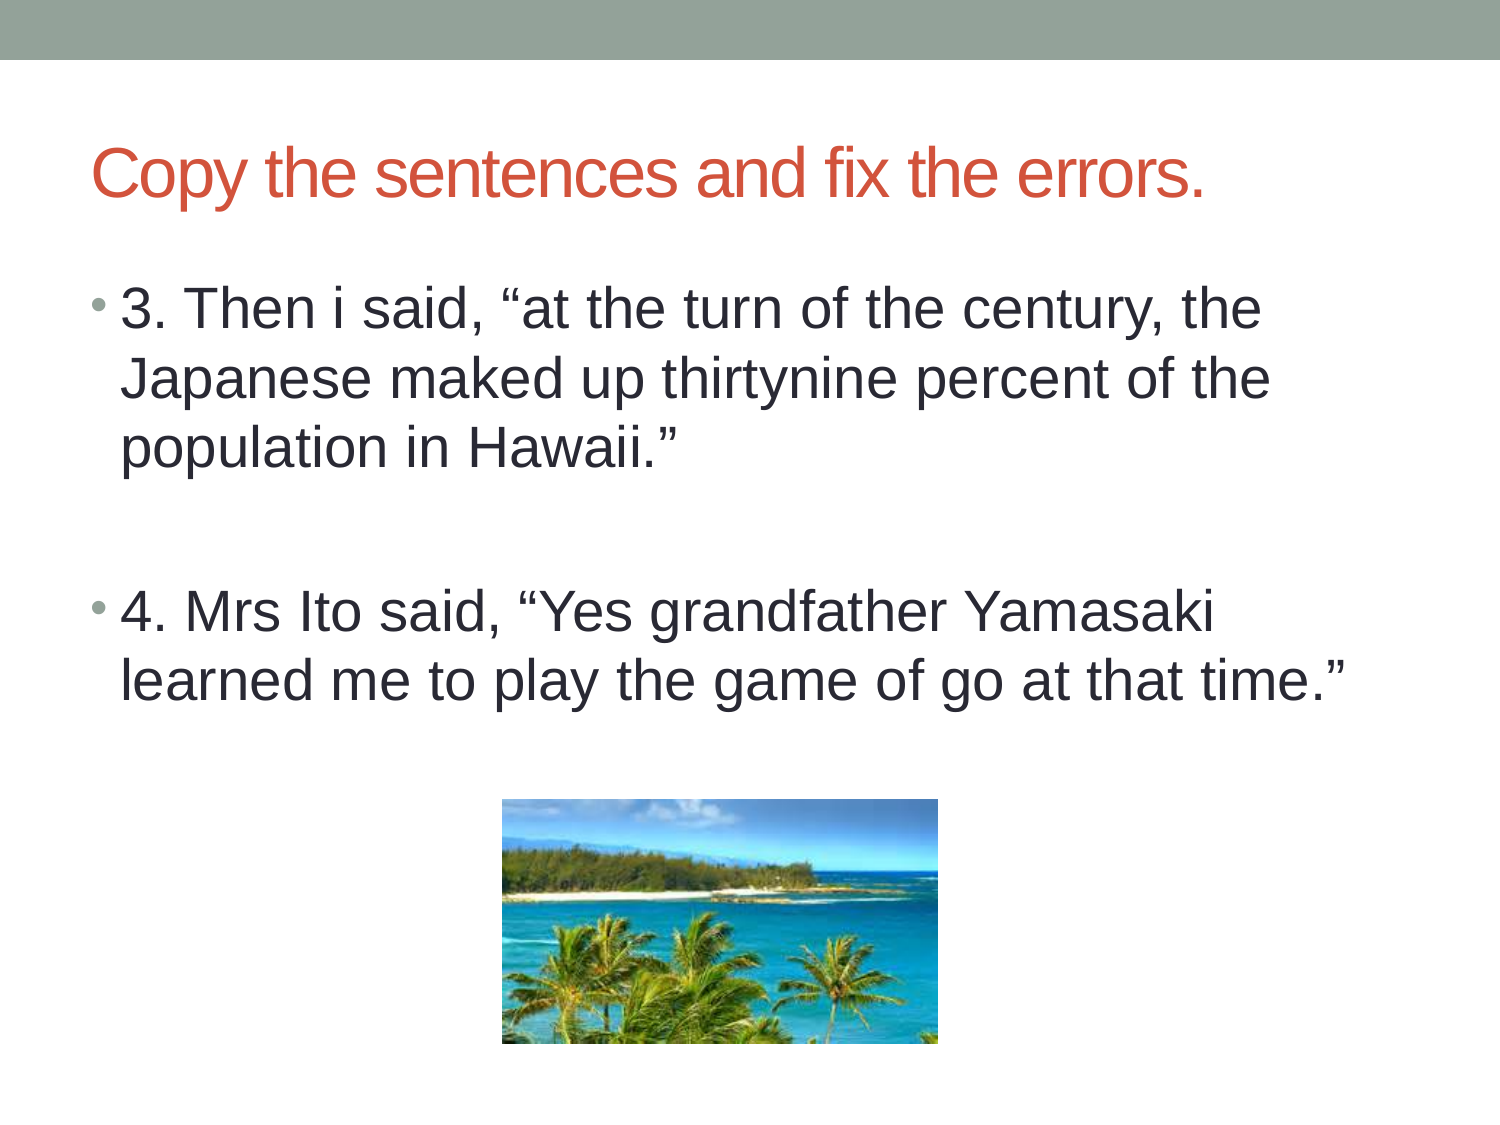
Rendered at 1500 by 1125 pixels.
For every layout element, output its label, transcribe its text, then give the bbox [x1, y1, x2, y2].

picture [502, 909, 938, 1044]
list 3. Then i said, “at the turn of the century, the Japanese maked up thirtynine percent of the population in Hawaii.” 4. Mrs Ito said, “Yes grandfather Yamasaki learned me to play the game of go at that time.” [75, 262, 1425, 1063]
picture [903, 906, 920, 910]
picture [924, 910, 936, 914]
title Copy the sentences and fix the errors. [75, 87, 1425, 250]
picture [502, 799, 938, 909]
